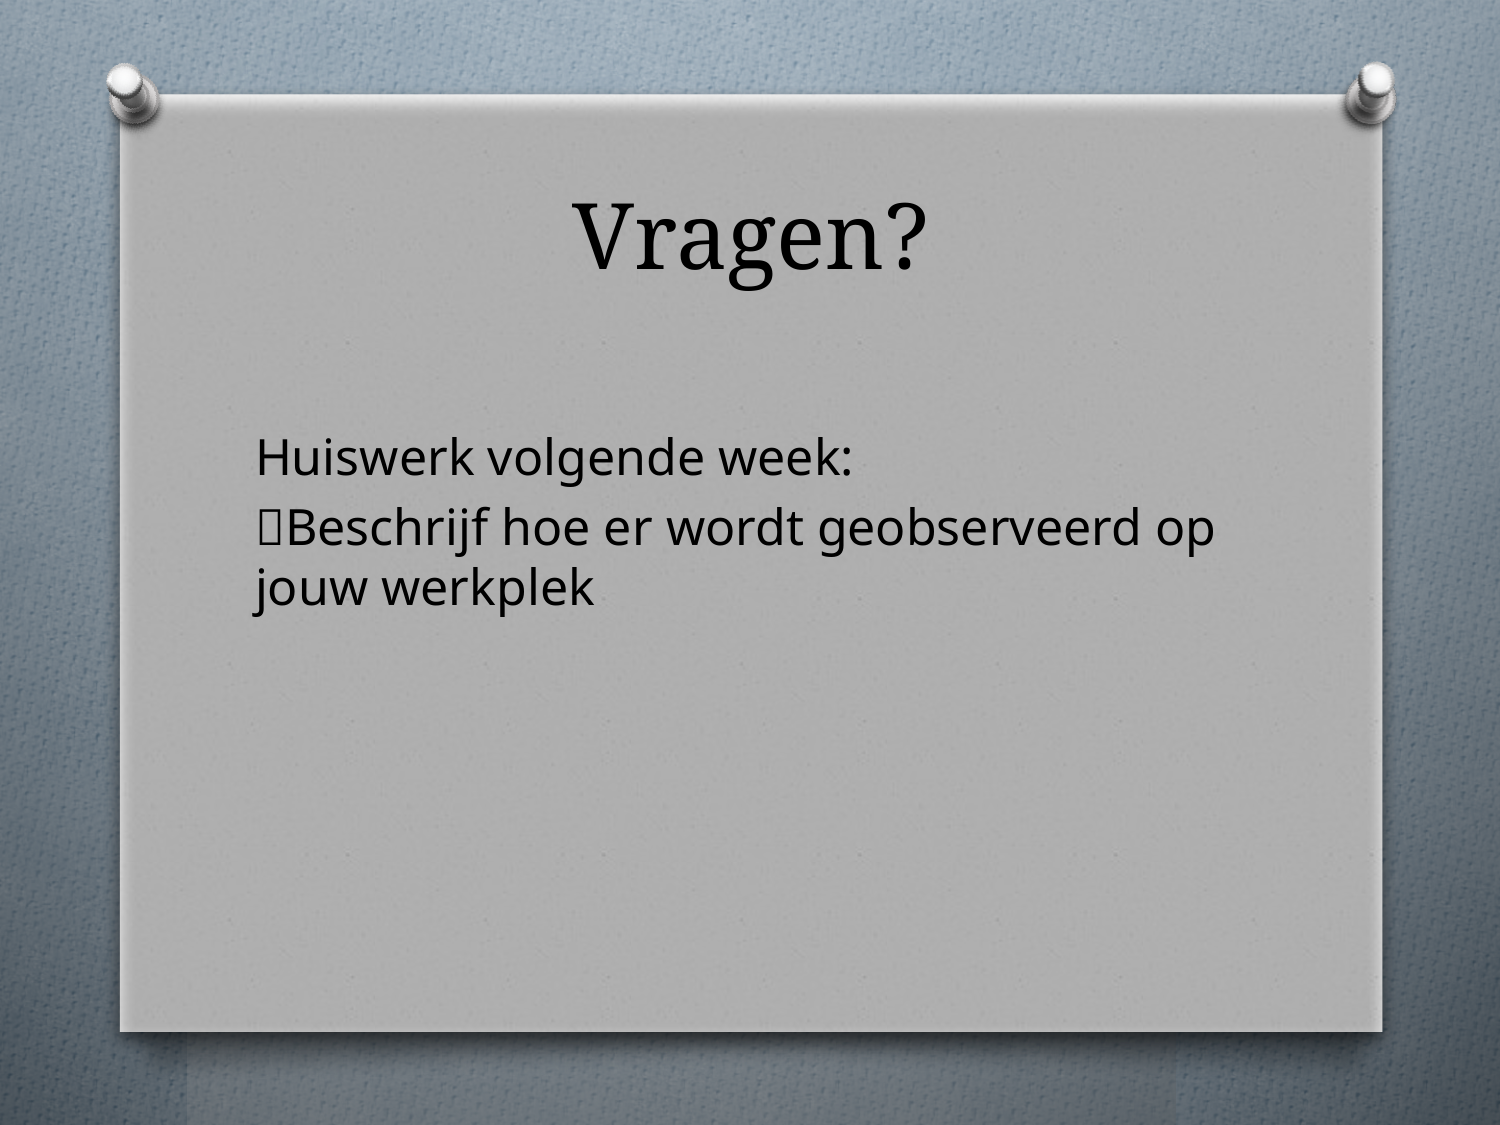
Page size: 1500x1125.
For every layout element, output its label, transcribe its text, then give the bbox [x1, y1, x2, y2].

title Vragen? [179, 134, 1323, 332]
picture [75, 29, 198, 153]
list Huiswerk volgende week: Beschrijf hoe er wordt geobserveerd op jouw werkplek [240, 347, 1257, 939]
picture [1317, 35, 1439, 156]
